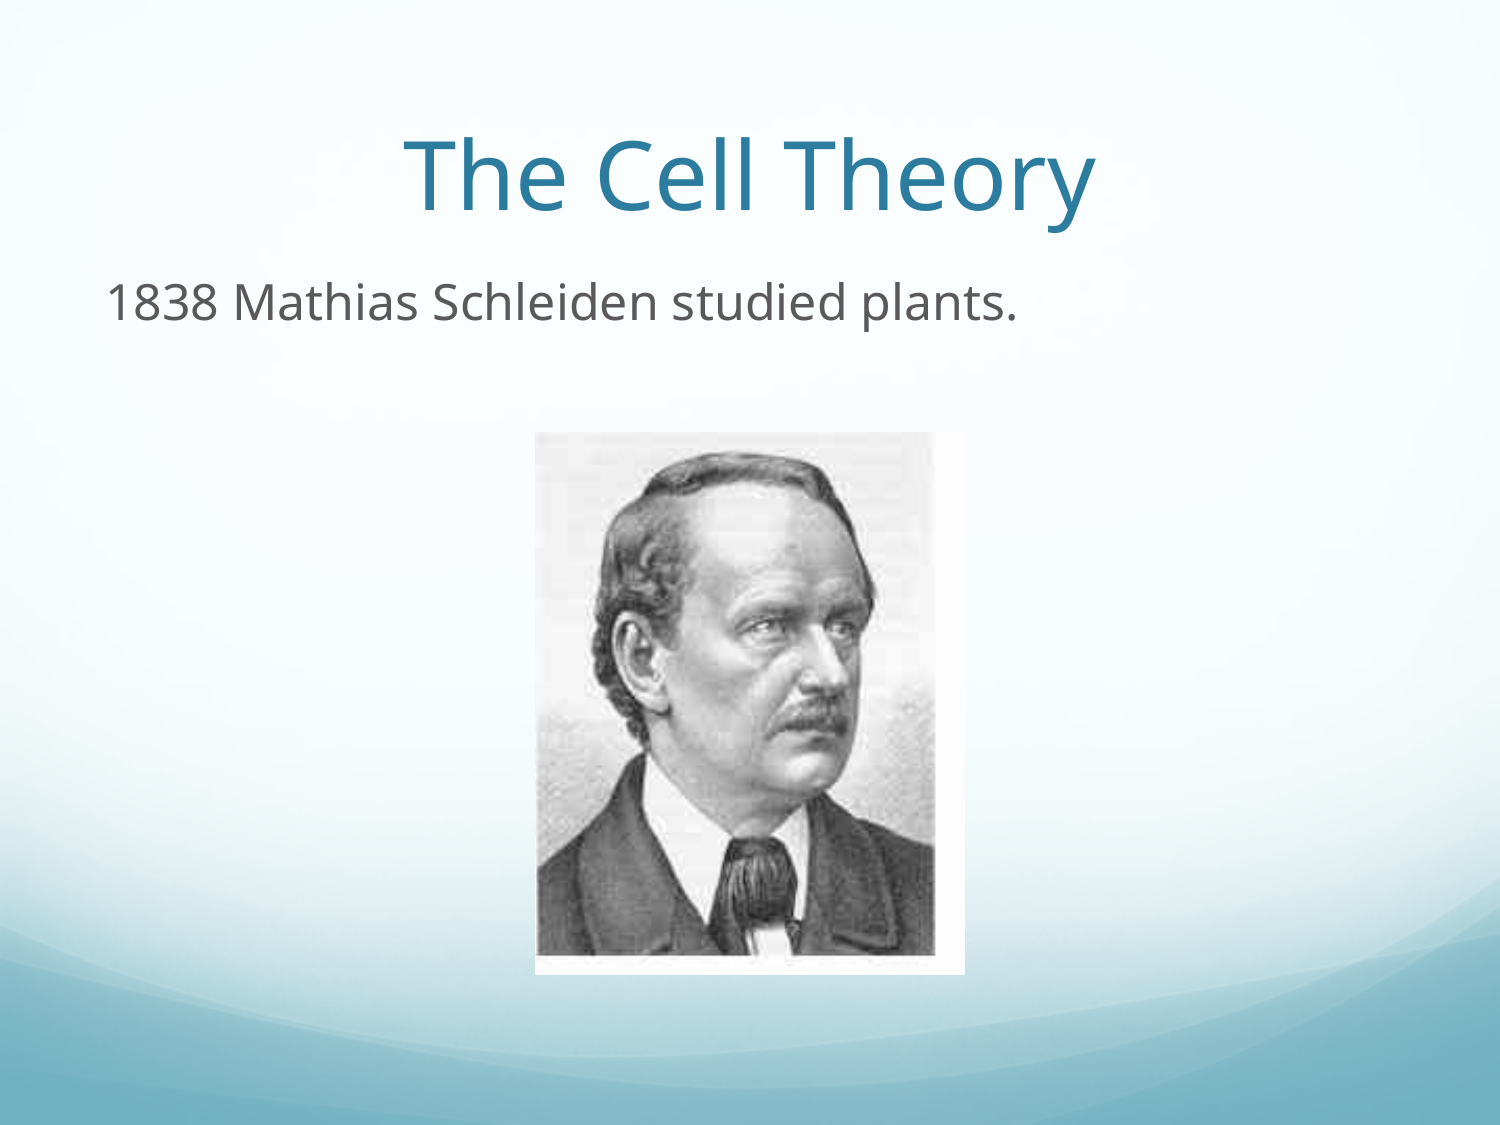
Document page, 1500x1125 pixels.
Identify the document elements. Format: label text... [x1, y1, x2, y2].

picture [534, 432, 965, 976]
list 1838 Mathias Schleiden studied plants. [90, 262, 1410, 975]
title The Cell Theory [90, 17, 1410, 237]
